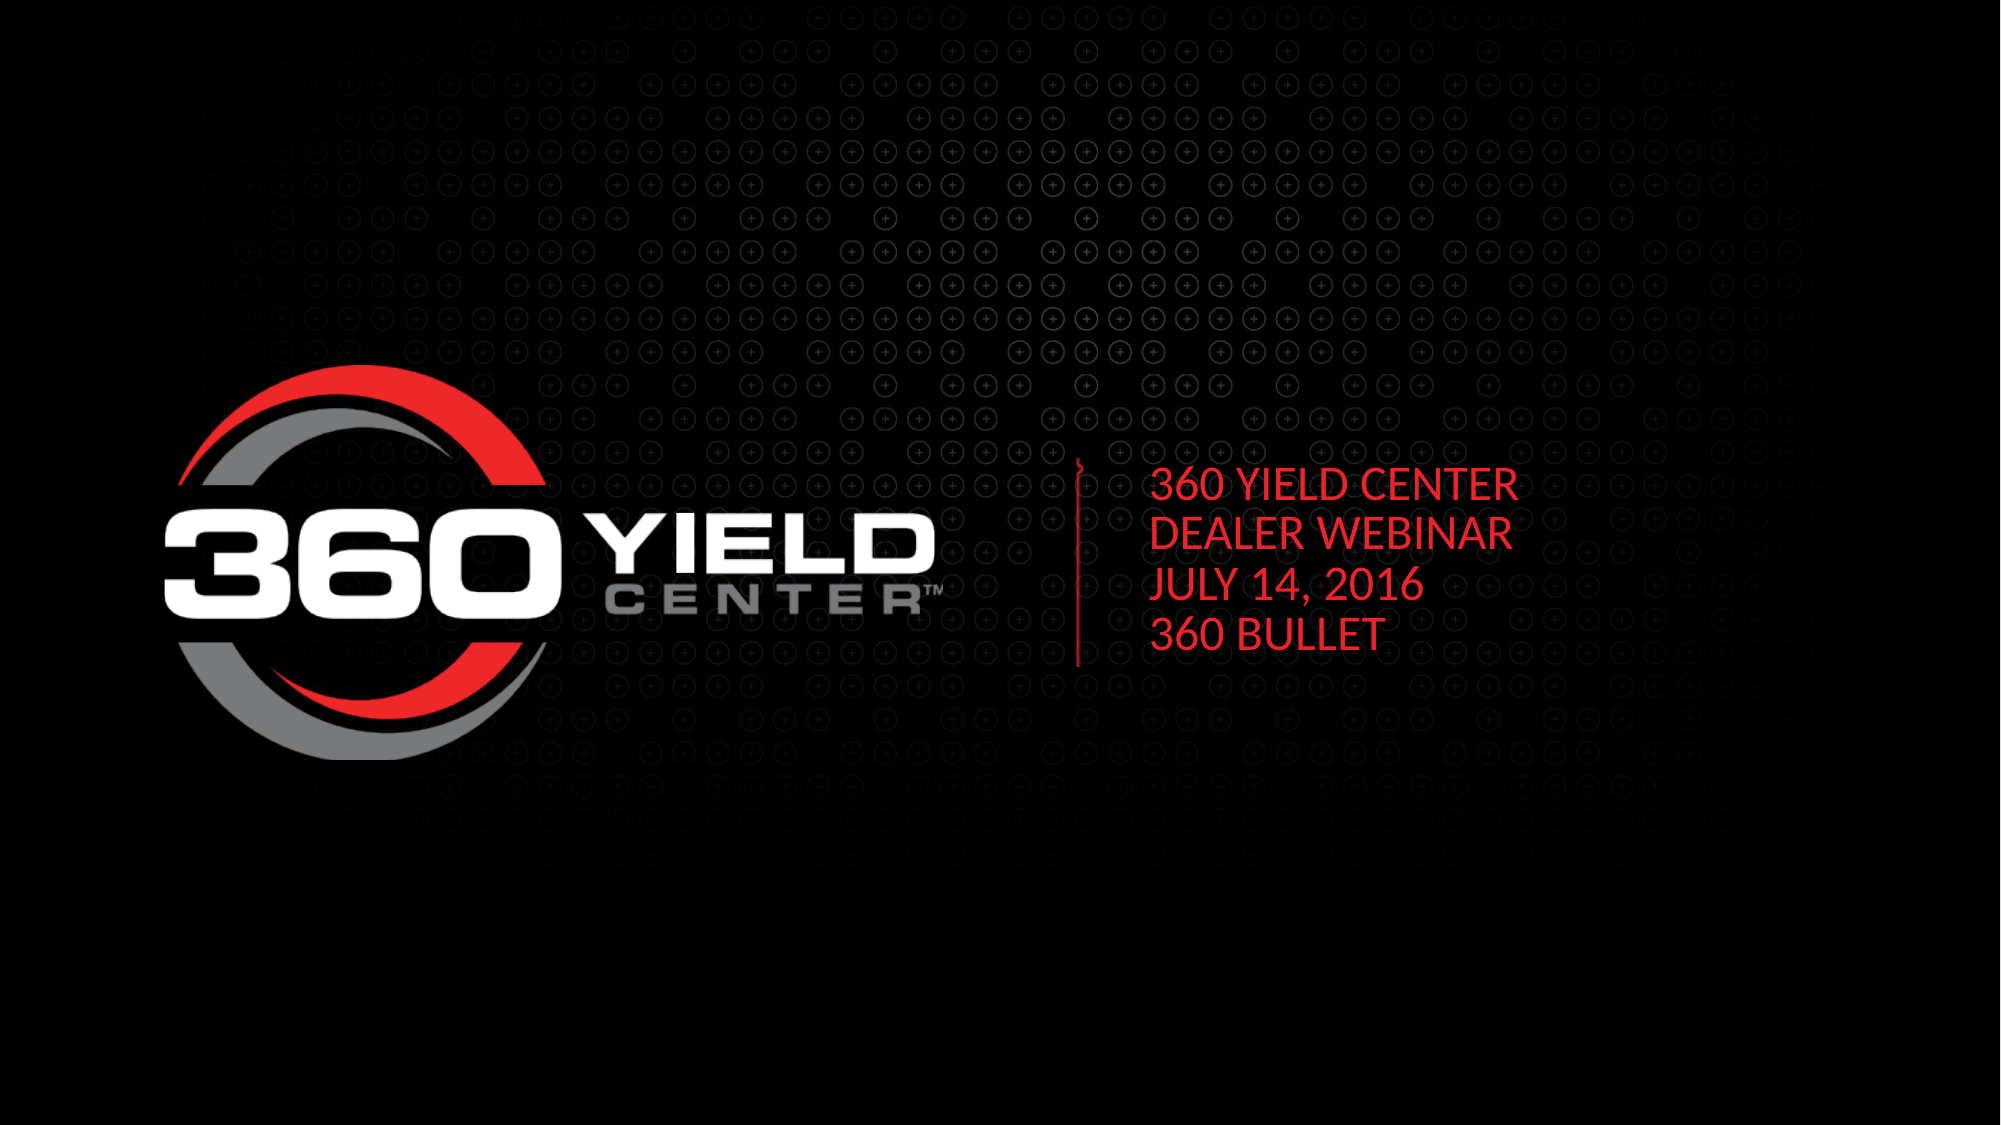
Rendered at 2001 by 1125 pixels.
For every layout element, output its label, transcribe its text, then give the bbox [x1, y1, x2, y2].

list 360 yield center Dealer webinar JULY 14, 2016 360 BullET [1133, 429, 1965, 695]
picture [0, 0, 2001, 1125]
